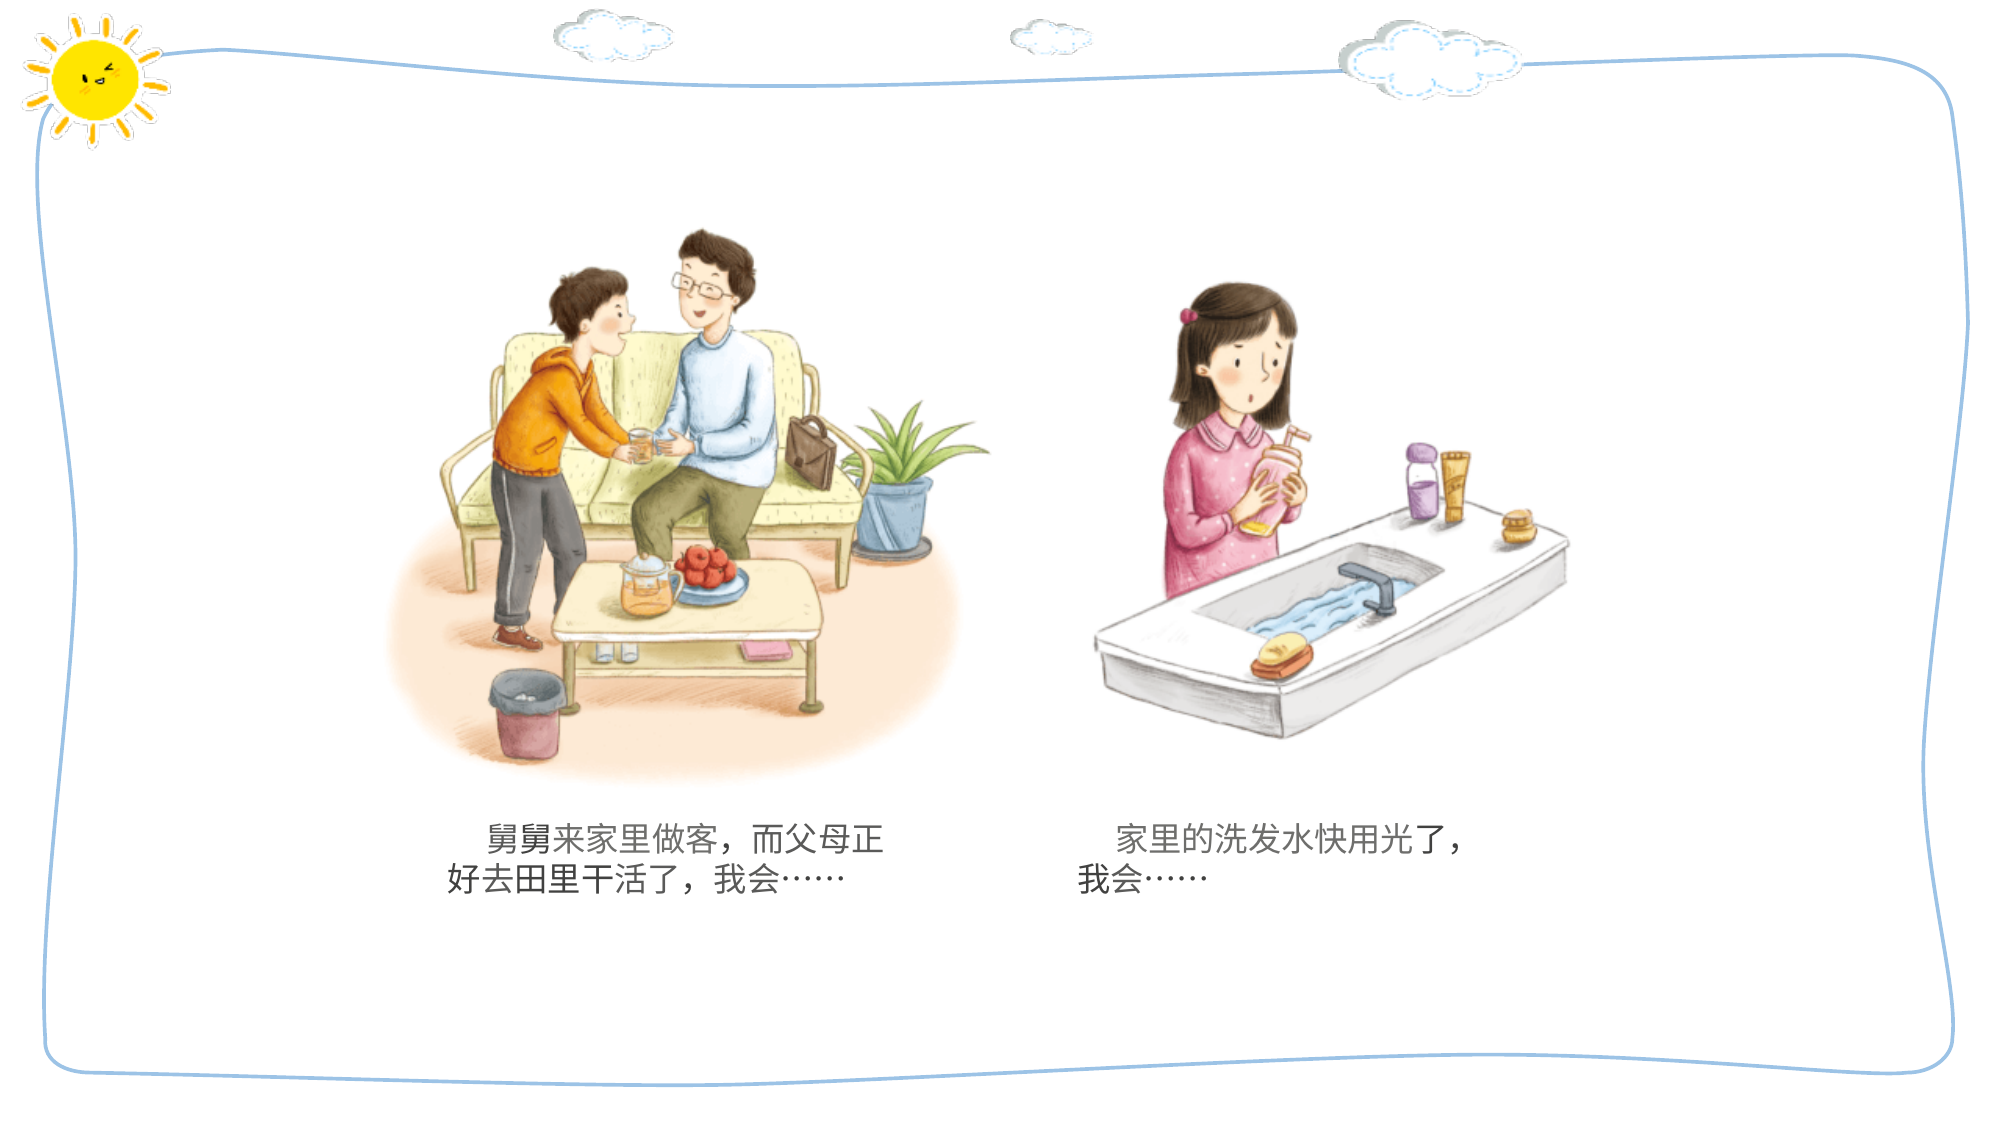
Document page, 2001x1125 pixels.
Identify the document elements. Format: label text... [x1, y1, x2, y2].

picture [1010, 18, 1094, 56]
picture [553, 7, 675, 63]
picture [1338, 16, 1524, 101]
text_box 家里的洗发水快用光了， 我会…… [1062, 810, 1497, 906]
picture [15, 12, 174, 152]
picture [343, 192, 1680, 811]
text_box 舅舅来家里做客，而父母正好去田里干活了，我会…… [432, 811, 918, 906]
